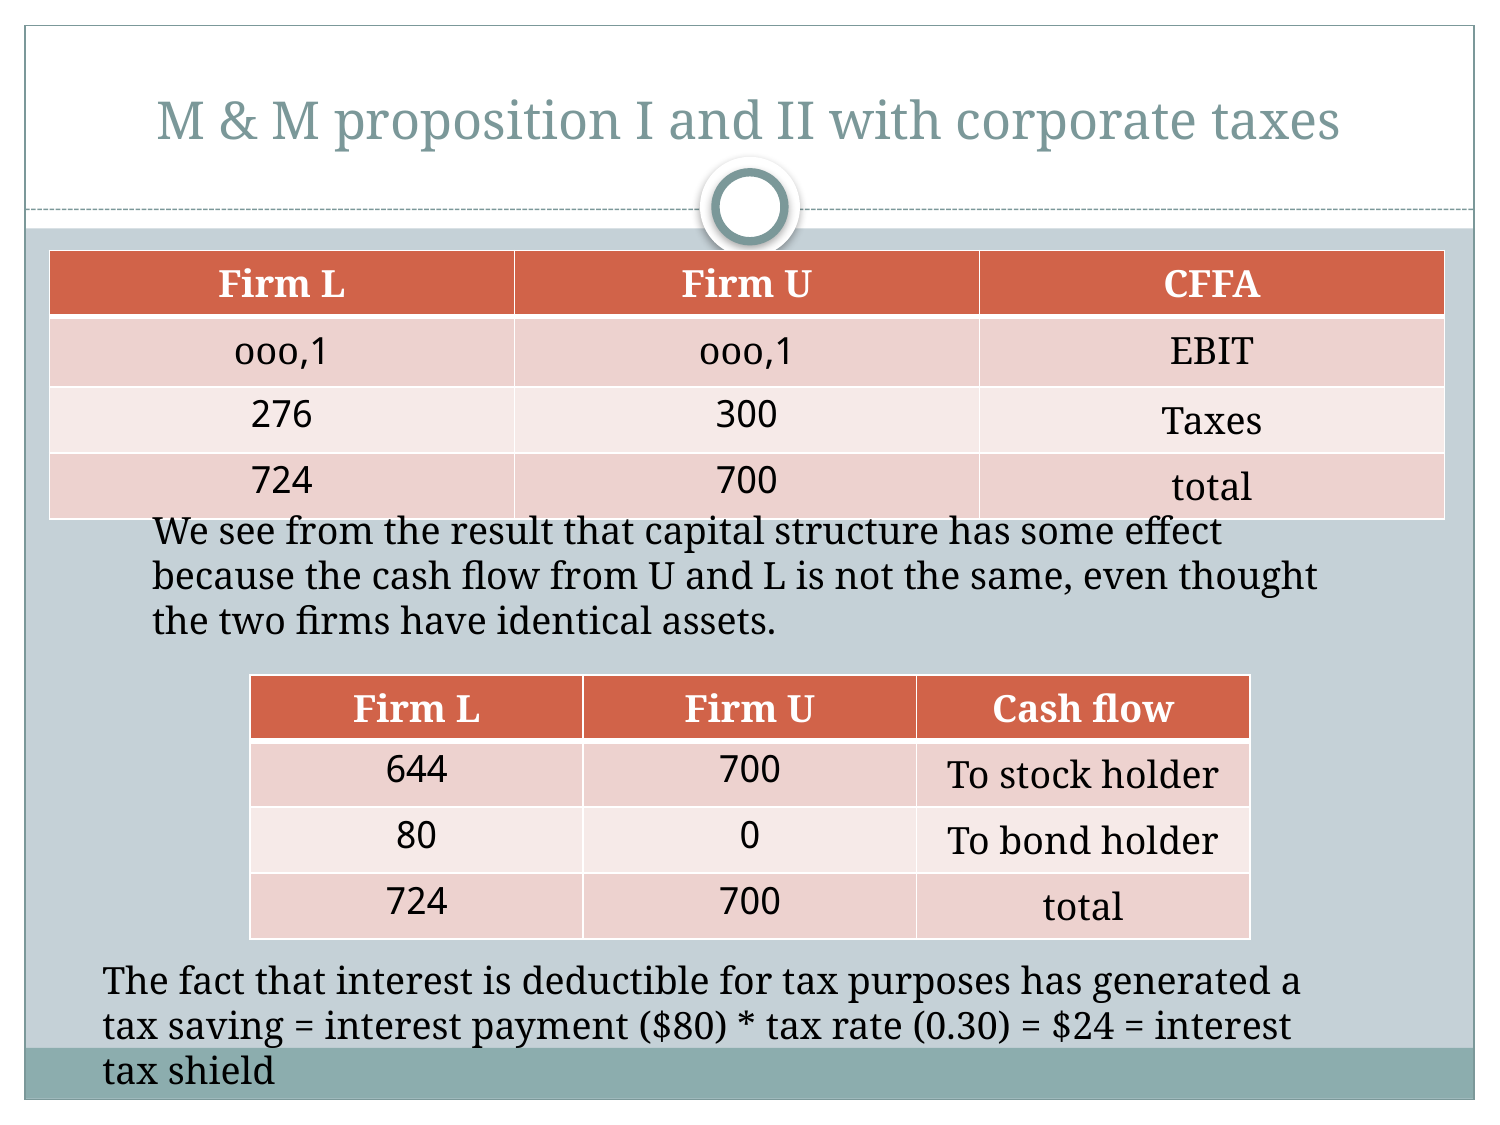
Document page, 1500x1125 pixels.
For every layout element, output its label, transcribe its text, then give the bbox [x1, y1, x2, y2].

text_box The fact that interest is deductible for tax purposes has generated a tax saving = interest payment ($80) * tax rate (0.30) = $24 = interest tax shield [87, 949, 1350, 1100]
table_cell 0 [584, 808, 916, 872]
table_cell 1,ooo [515, 319, 979, 386]
table_cell 724 [50, 454, 514, 518]
table_cell 700 [584, 744, 916, 806]
table_cell 700 [515, 454, 979, 499]
table_cell EBIT [980, 319, 1444, 386]
table_header Firm L [251, 676, 582, 738]
title M & M proposition I and II with corporate taxes [49, 37, 1450, 162]
table_header Firm L [50, 251, 514, 314]
table_header CFFA [980, 251, 1444, 314]
table_header Firm U [515, 251, 979, 314]
text_box We see from the result that capital structure has some effect because the cash flow from U and L is not the same, even thought the two firms have identical assets. [137, 499, 1350, 650]
table_cell Taxes [980, 388, 1444, 452]
table_cell 700 [584, 874, 916, 938]
table_cell 300 [515, 388, 979, 452]
table_header Firm U [584, 676, 916, 738]
table_cell 80 [251, 808, 582, 872]
table_cell 724 [251, 874, 582, 938]
table_cell 276 [50, 388, 514, 452]
table_cell To stock holder [917, 744, 1249, 806]
table_cell total [917, 874, 1249, 938]
table_cell 1,ooo [50, 319, 514, 386]
table_header Cash flow [917, 676, 1249, 738]
table_cell 644 [251, 744, 582, 806]
table_cell total [980, 454, 1444, 518]
table_cell To bond holder [917, 808, 1249, 872]
